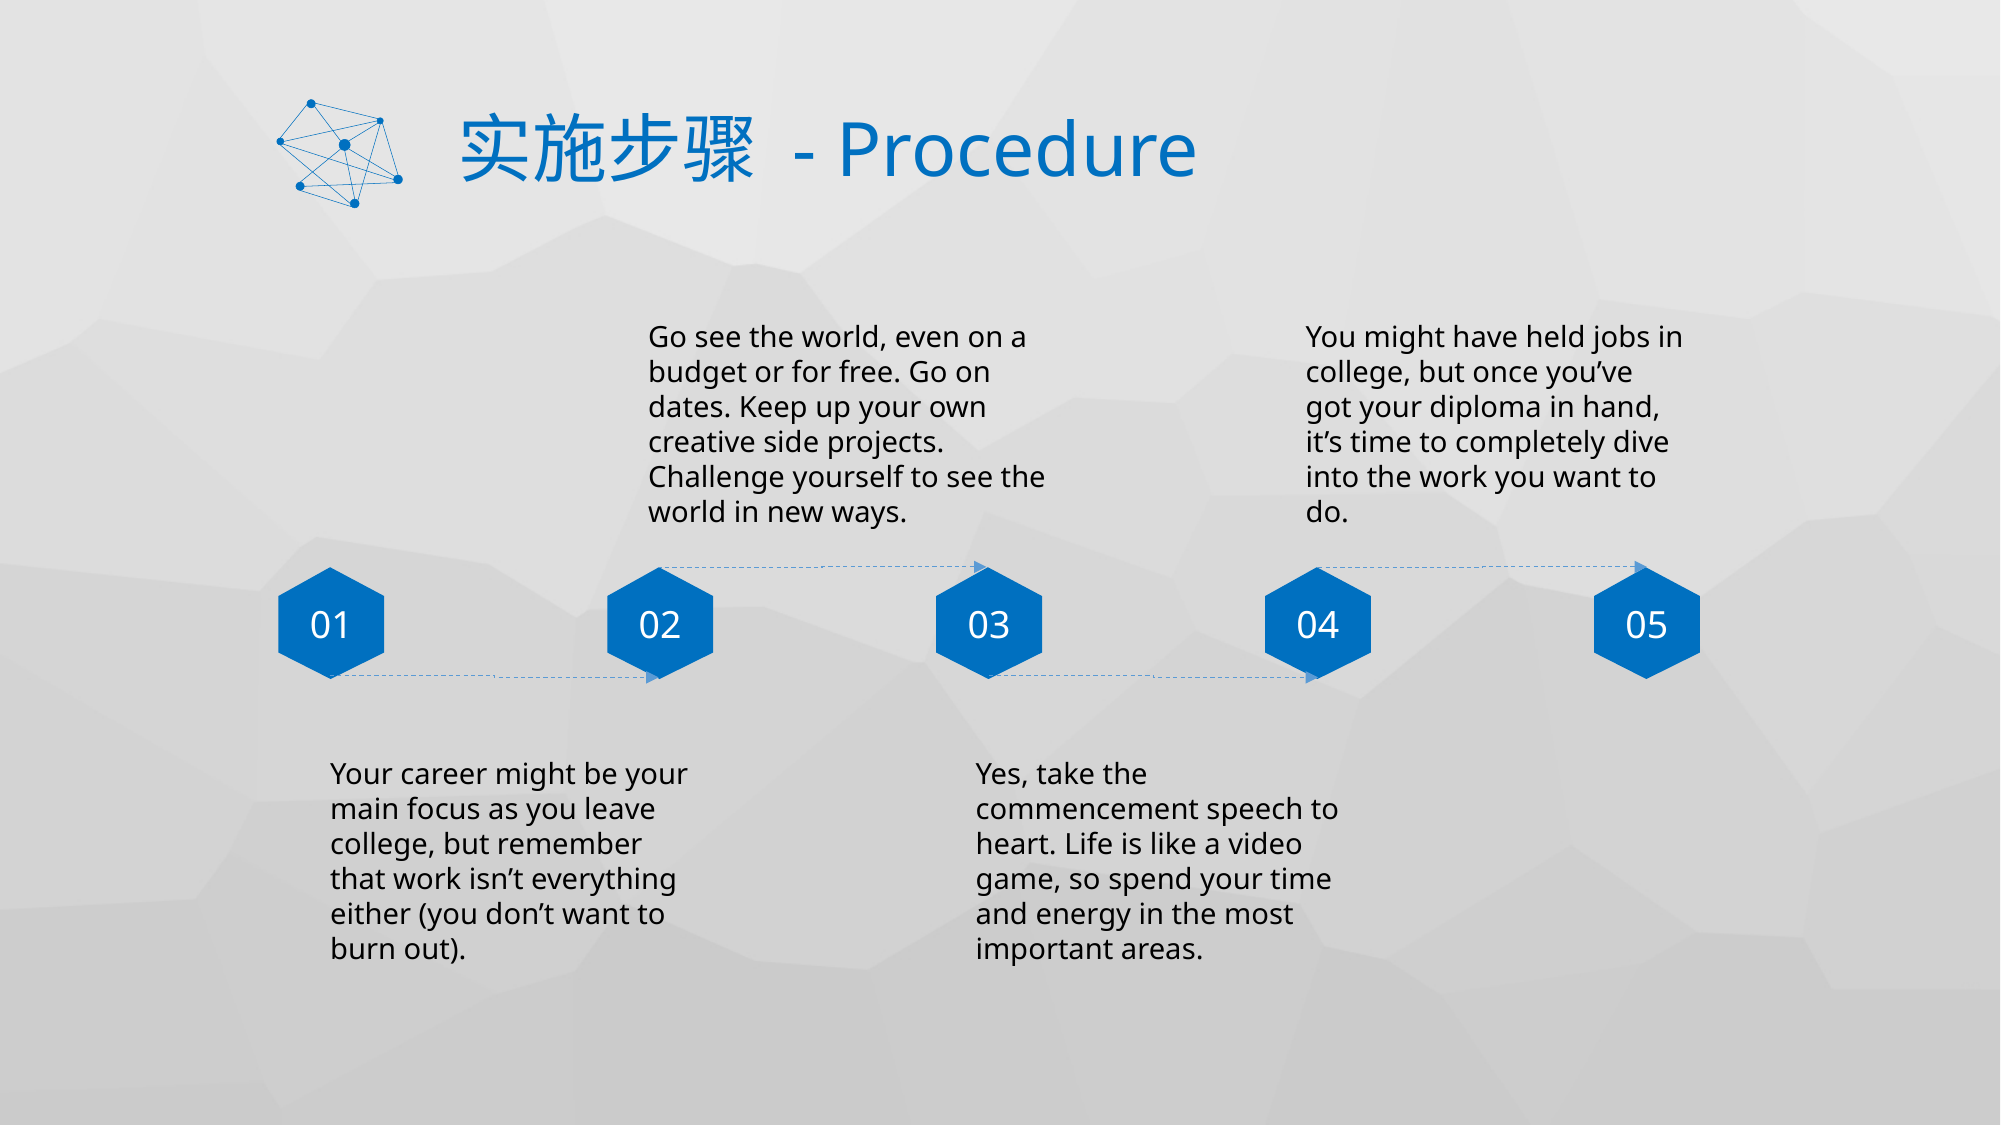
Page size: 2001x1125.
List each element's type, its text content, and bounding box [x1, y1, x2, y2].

text_box Yes, take the commencement speech to heart. Life is like a video game, so spend your time and energy in the most important areas. [960, 748, 1371, 973]
text_box You might have held jobs in college, but once you’ve got your diploma in hand, it’s time to completely dive into the work you want to do. [1290, 311, 1700, 536]
title 实施步骤 - Procedure [442, 87, 1633, 217]
picture [0, 0, 2001, 1125]
text_box 01 [278, 567, 385, 680]
text_box 03 [936, 567, 1043, 680]
text_box 02 [607, 568, 714, 680]
text_box Your career might be your main focus as you leave college, but remember that work isn’t everything either (you don’t want to burn out). [315, 748, 714, 973]
text_box 04 [1265, 567, 1371, 680]
text_box 05 [1594, 567, 1700, 680]
text_box Go see the world, even on a budget or for free. Go on dates. Keep up your own creative side projects. Challenge yourself to see the world in new ways. [633, 311, 1081, 536]
